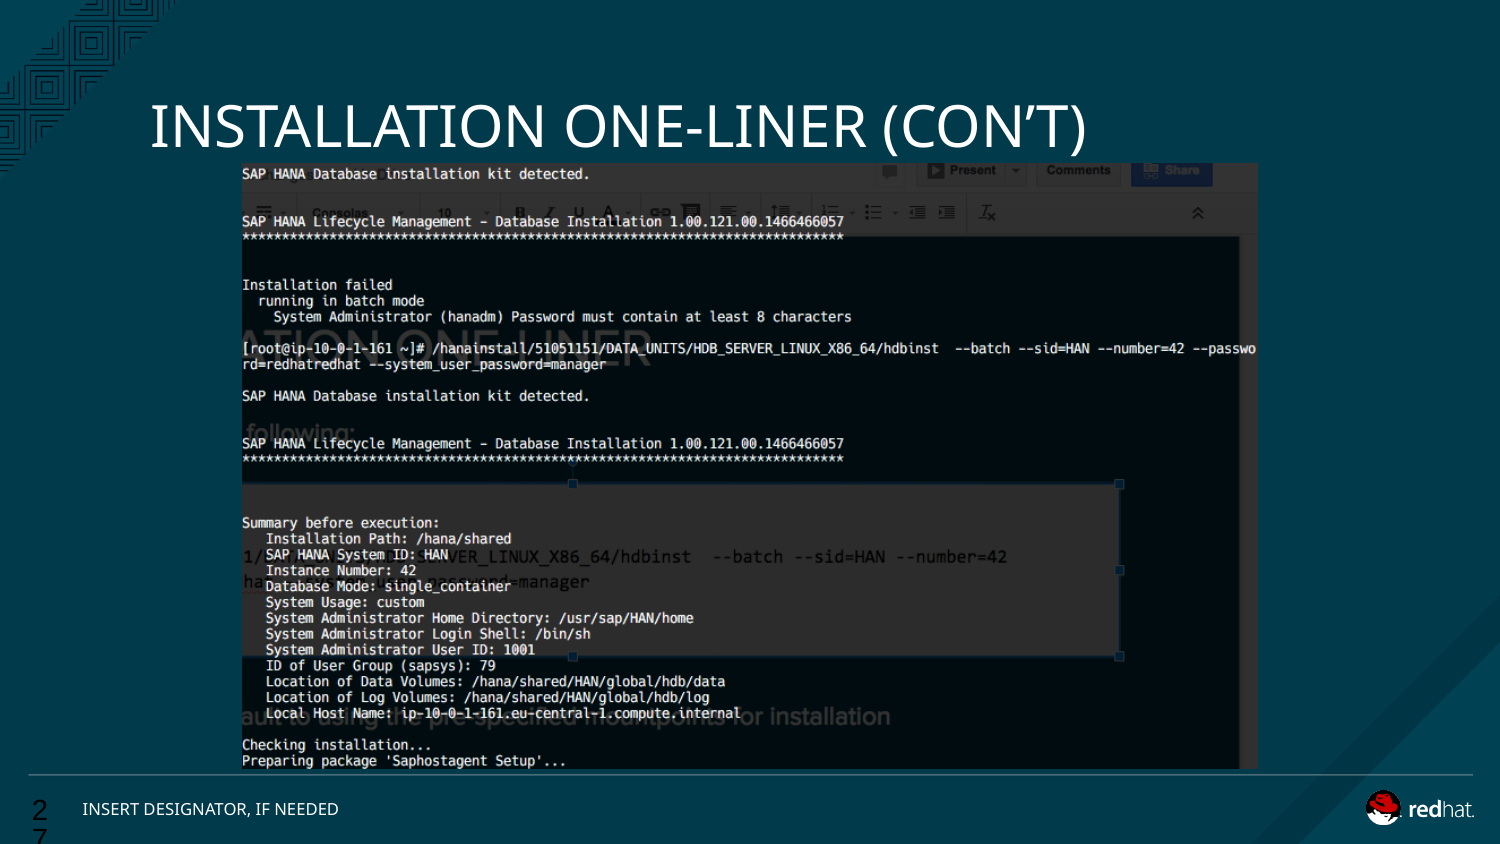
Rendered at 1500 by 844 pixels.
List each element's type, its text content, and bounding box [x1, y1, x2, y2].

title INSTALLATION ONE-LINER (CON’T) [135, 0, 1365, 175]
picture [1418, 806, 1427, 817]
picture [1430, 800, 1440, 817]
picture [1367, 791, 1400, 824]
picture [1410, 805, 1416, 816]
picture [243, 164, 1257, 768]
slide_number ‹#› [16, 776, 77, 842]
